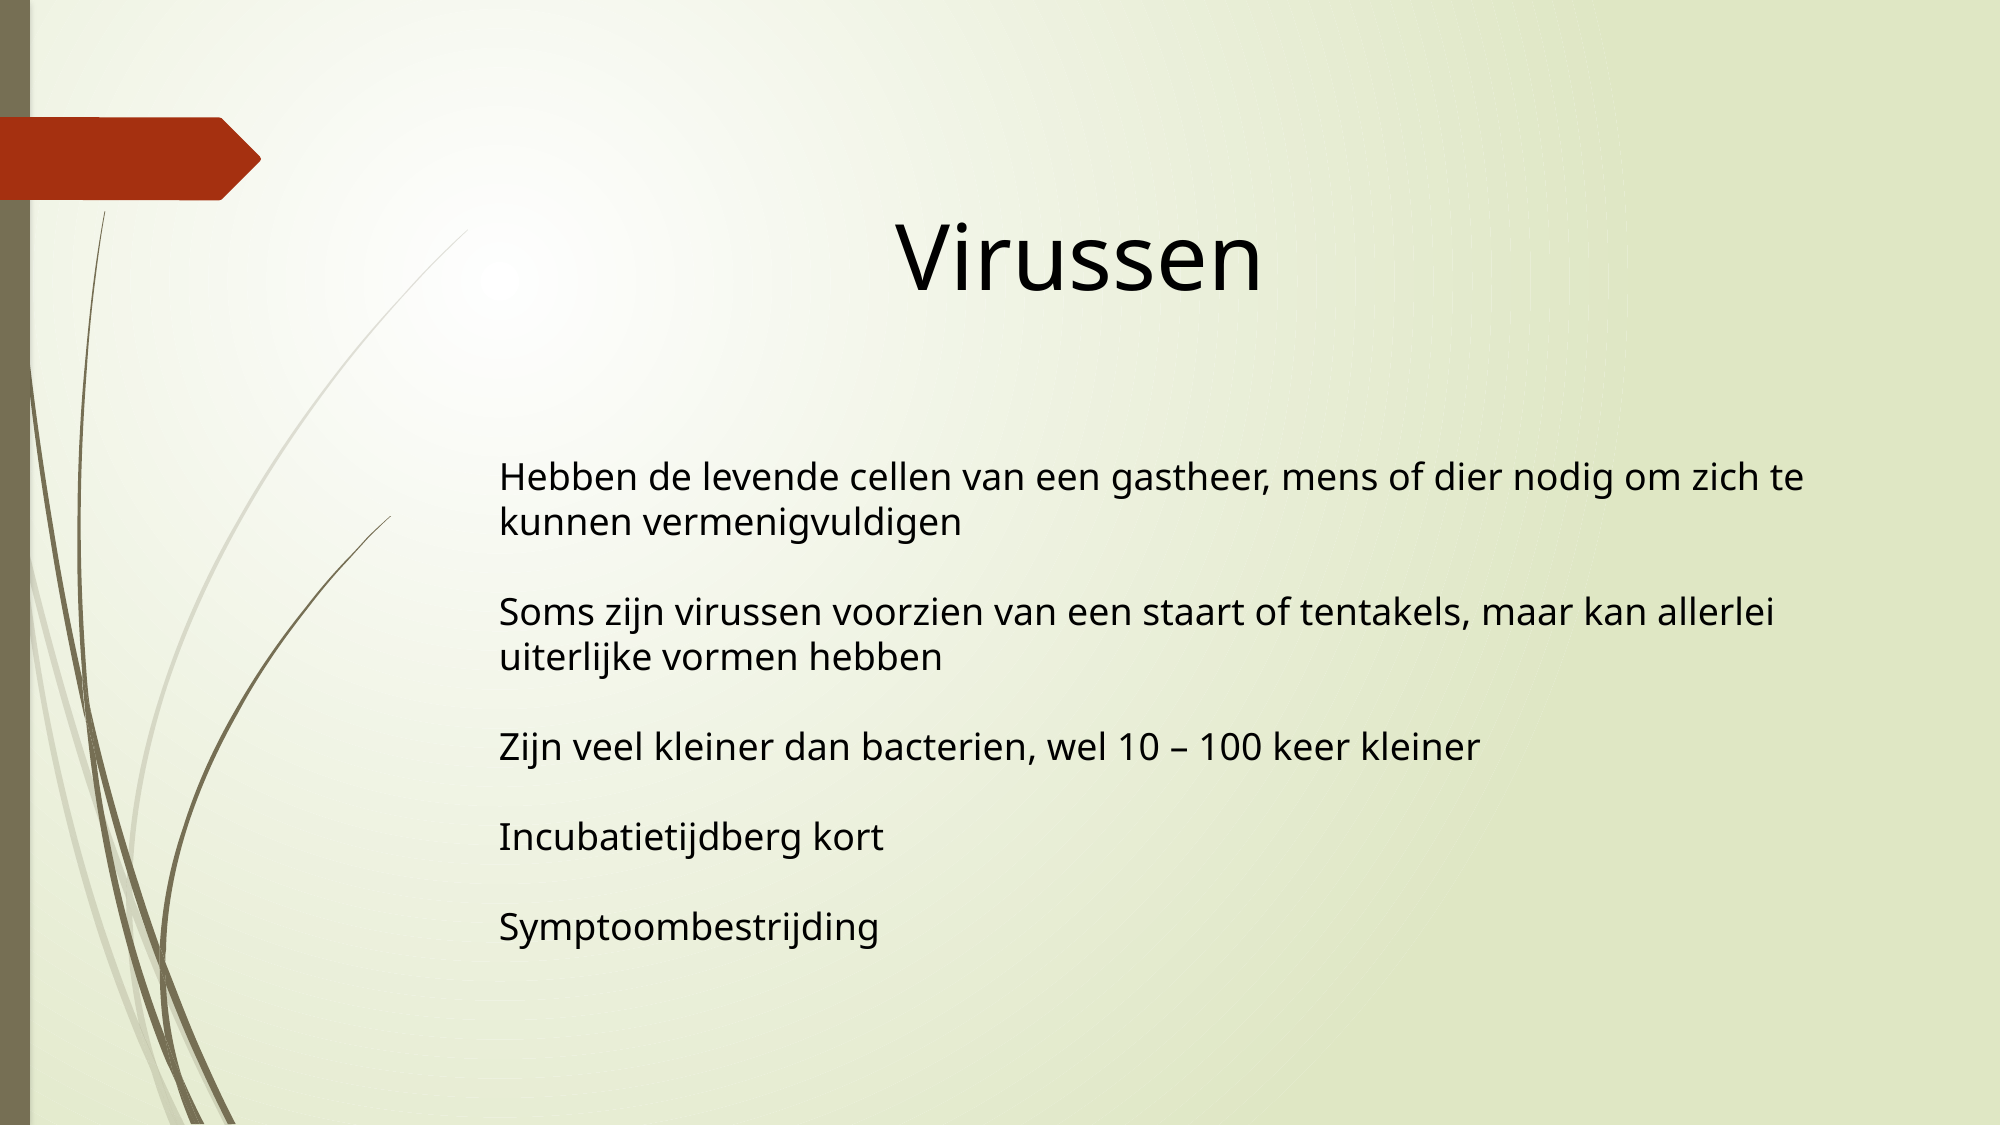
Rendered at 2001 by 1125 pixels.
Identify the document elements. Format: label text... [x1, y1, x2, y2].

text_box Virussen [412, 191, 1749, 317]
text_box Hebben de levende cellen van een gastheer, mens of dier nodig om zich te kunnen vermenigvuldigen Soms zijn virussen voorzien van een staart of tentakels, maar kan allerlei uiterlijke vormen hebben Zijn veel kleiner dan bacterien, wel 10 – 100 keer kleiner Incubatietijdberg kort Symptoombestrijding [484, 445, 1879, 956]
